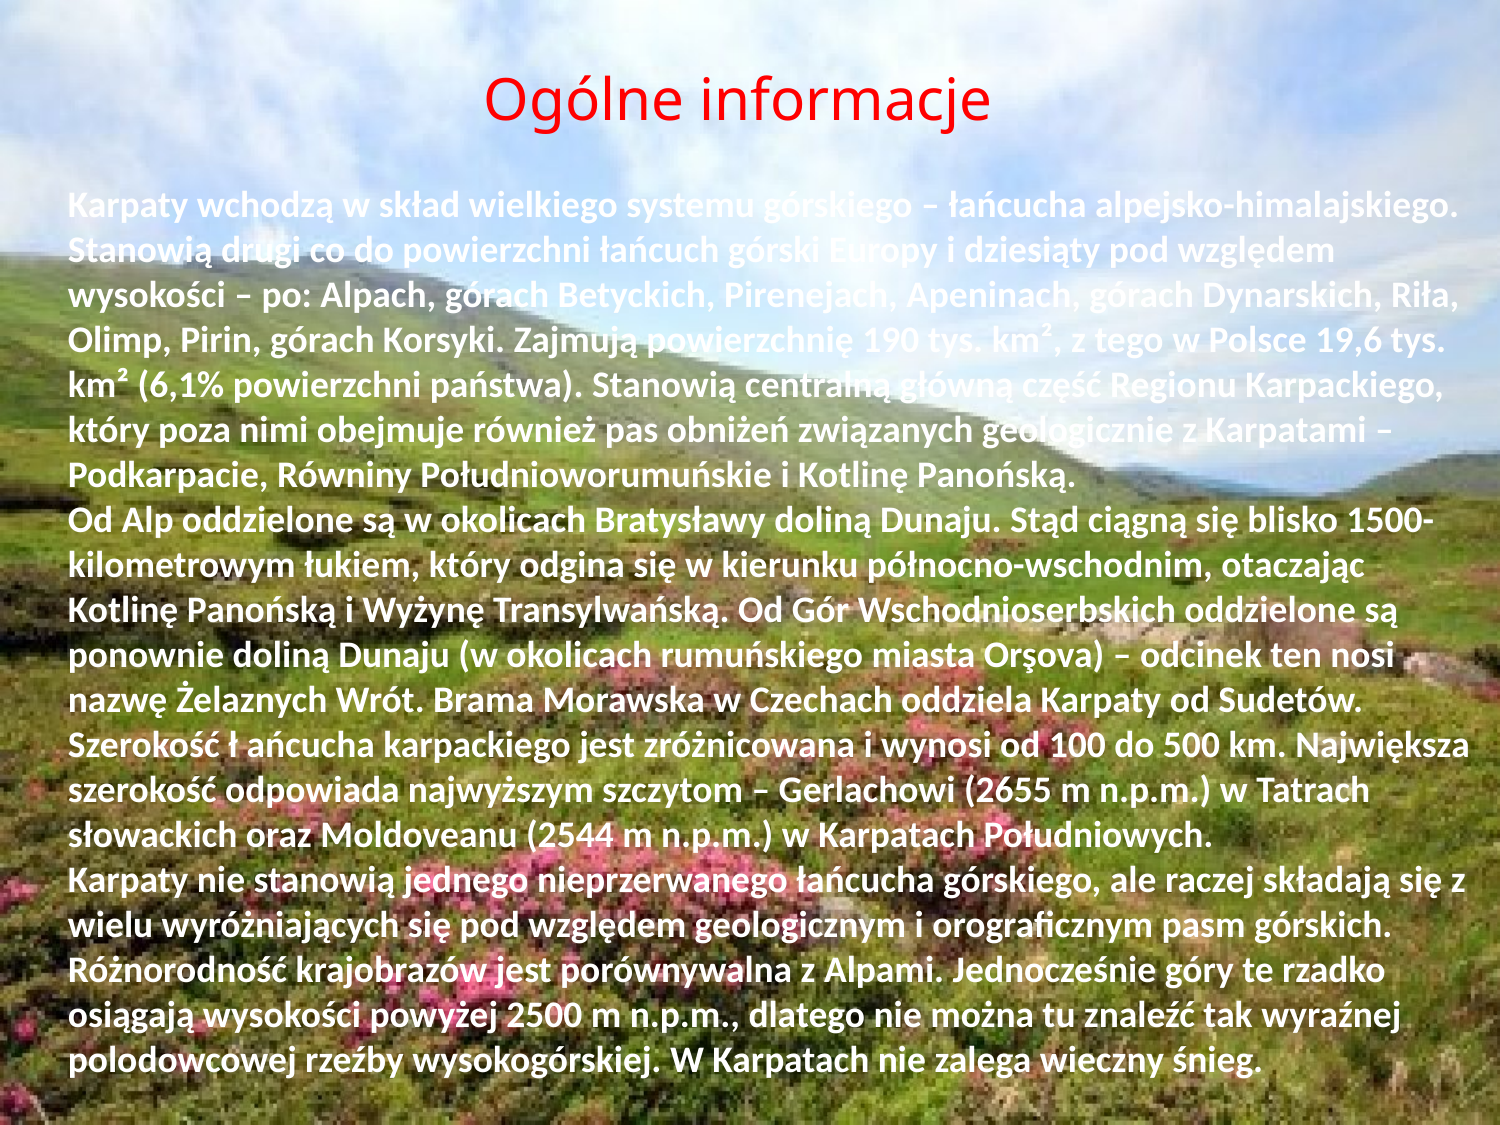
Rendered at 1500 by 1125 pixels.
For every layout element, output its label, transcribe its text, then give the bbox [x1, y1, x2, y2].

picture [0, 0, 1500, 1125]
text_box Karpaty wchodzą w skład wielkiego systemu górskiego – łańcucha alpejsko-himalajskiego. Stanowią drugi co do powierzchni łańcuch górski Europy i dziesiąty pod względem wysokości – po: Alpach, górach Betyckich, Pirenejach, Apeninach, górach Dynarskich, Riła, Olimp, Pirin, górach Korsyki. Zajmują powierzchnię 190 tys. km², z tego w Polsce 19,6 tys. km² (6,1% powierzchni państwa). Stanowią centralną główną część Regionu Karpackiego, który poza nimi obejmuje również pas obniżeń związanych geologicznie z Karpatami – Podkarpacie, Równiny Południoworumuńskie i Kotlinę Panońską. Od Alp oddzielone są w okolicach Bratysławy doliną Dunaju. Stąd ciągną się blisko 1500-kilometrowym łukiem, który odgina się w kierunku północno-wschodnim, otaczając Kotlinę Panońską i Wyżynę Transylwańską. Od Gór Wschodnioserbskich oddzielone są ponownie doliną Dunaju (w okolicach rumuńskiego miasta Orşova) – odcinek ten nosi nazwę Żelaznych Wrót. Brama Morawska w Czechach oddziela Karpaty od Sudetów. Szerokość ł ańcucha karpackiego jest zróżnicowana i wynosi od 100 do 500 km. Największa szerokość odpowiada najwyższym szczytom – Gerlachowi (2655 m n.p.m.) w Tatrach słowackich oraz Moldoveanu (2544 m n.p.m.) w Karpatach Południowych. Karpaty nie stanowią jednego nieprzerwanego łańcucha górskiego, ale raczej składają się z wielu wyróżniających się pod względem geologicznym i orograficznym pasm górskich. Różnorodność krajobrazów jest porównywalna z Alpami. Jednocześnie góry te rzadko osiągają wysokości powyżej 2500 m n.p.m., dlatego nie można tu znaleźć tak wyraźnej polodowcowej rzeźby wysokogórskiej. W Karpatach nie zalega wieczny śnieg. [53, 172, 1500, 1088]
text_box Ogólne informacje [112, 54, 1365, 140]
